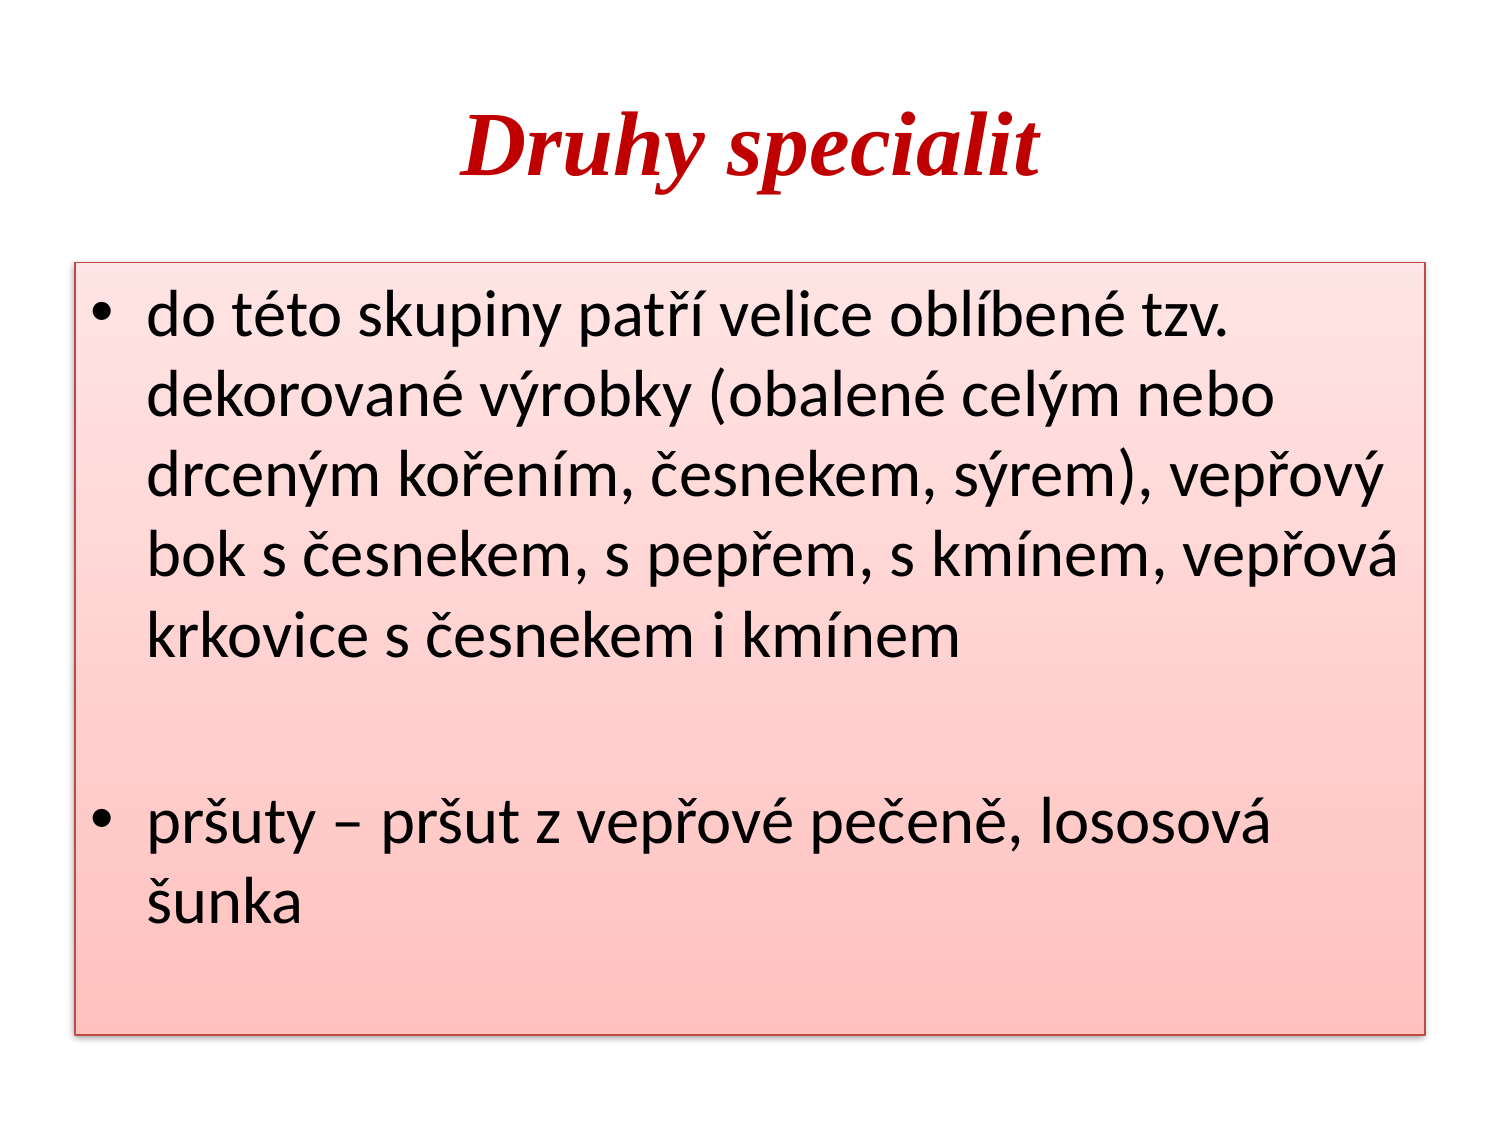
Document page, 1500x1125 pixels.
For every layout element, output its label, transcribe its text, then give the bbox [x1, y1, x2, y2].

list do této skupiny patří velice oblíbené tzv. dekorované výrobky (obalené celým nebo drceným kořením, česnekem, sýrem), vepřový bok s česnekem, s pepřem, s kmínem, vepřová krkovice s česnekem i kmínem pršuty – pršut z vepřové pečeně, lososová šunka [74, 262, 1426, 1036]
title Druhy specialit [75, 45, 1425, 233]
